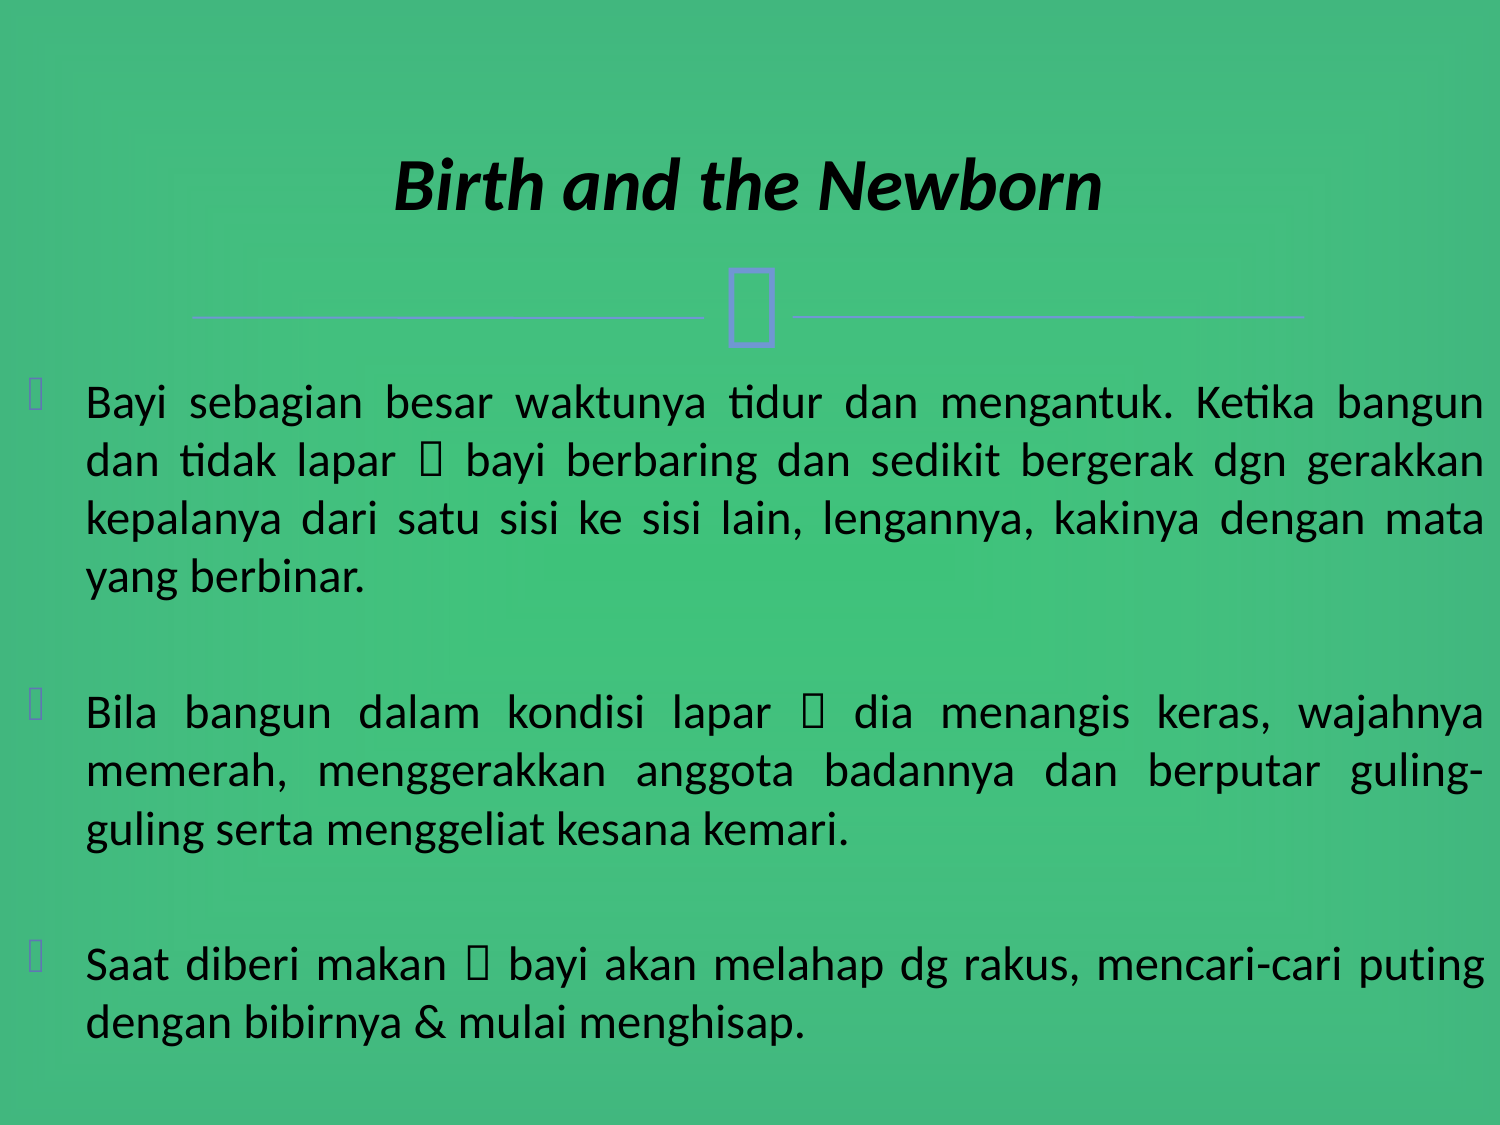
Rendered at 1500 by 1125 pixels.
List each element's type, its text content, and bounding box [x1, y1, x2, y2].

title Birth and the Newborn [112, 93, 1386, 267]
list Bayi sebagian besar waktunya tidur dan mengantuk. Ketika bangun dan tidak lapar  bayi berbaring dan sedikit bergerak dgn gerakkan kepalanya dari satu sisi ke sisi lain, lengannya, kakinya dengan mata yang berbinar. Bila bangun dalam kondisi lapar  dia menangis keras, wajahnya memerah, menggerakkan anggota badannya dan berputar guling-guling serta menggeliat kesana kemari. Saat diberi makan  bayi akan melahap dg rakus, mencari-cari puting dengan bibirnya & mulai menghisap. [12, 362, 1500, 1063]
